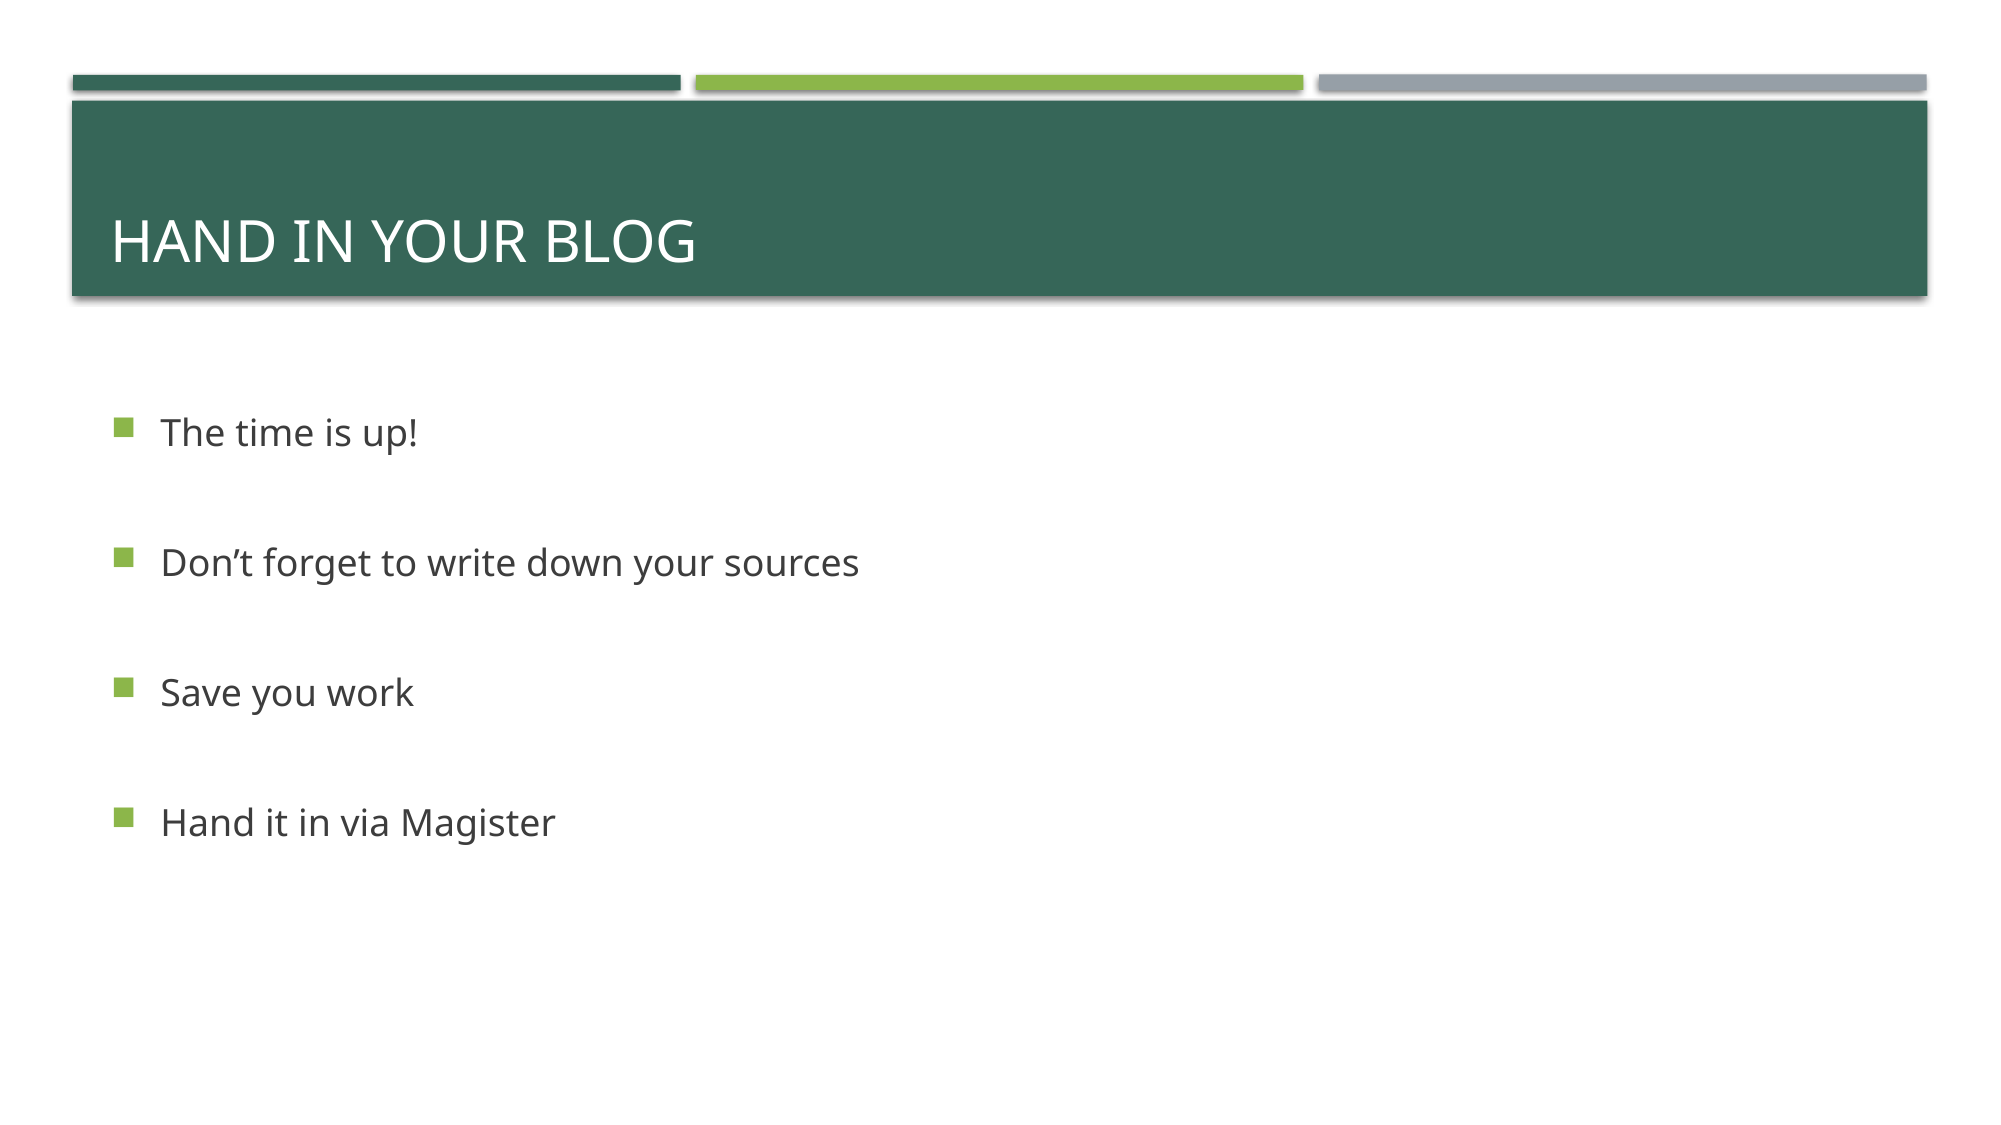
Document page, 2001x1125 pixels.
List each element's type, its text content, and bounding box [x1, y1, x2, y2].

title Hand in your blog [95, 115, 1905, 282]
list The time is up! Don’t forget to write down your sources Save you work Hand it in via Magister [95, 357, 1905, 962]
